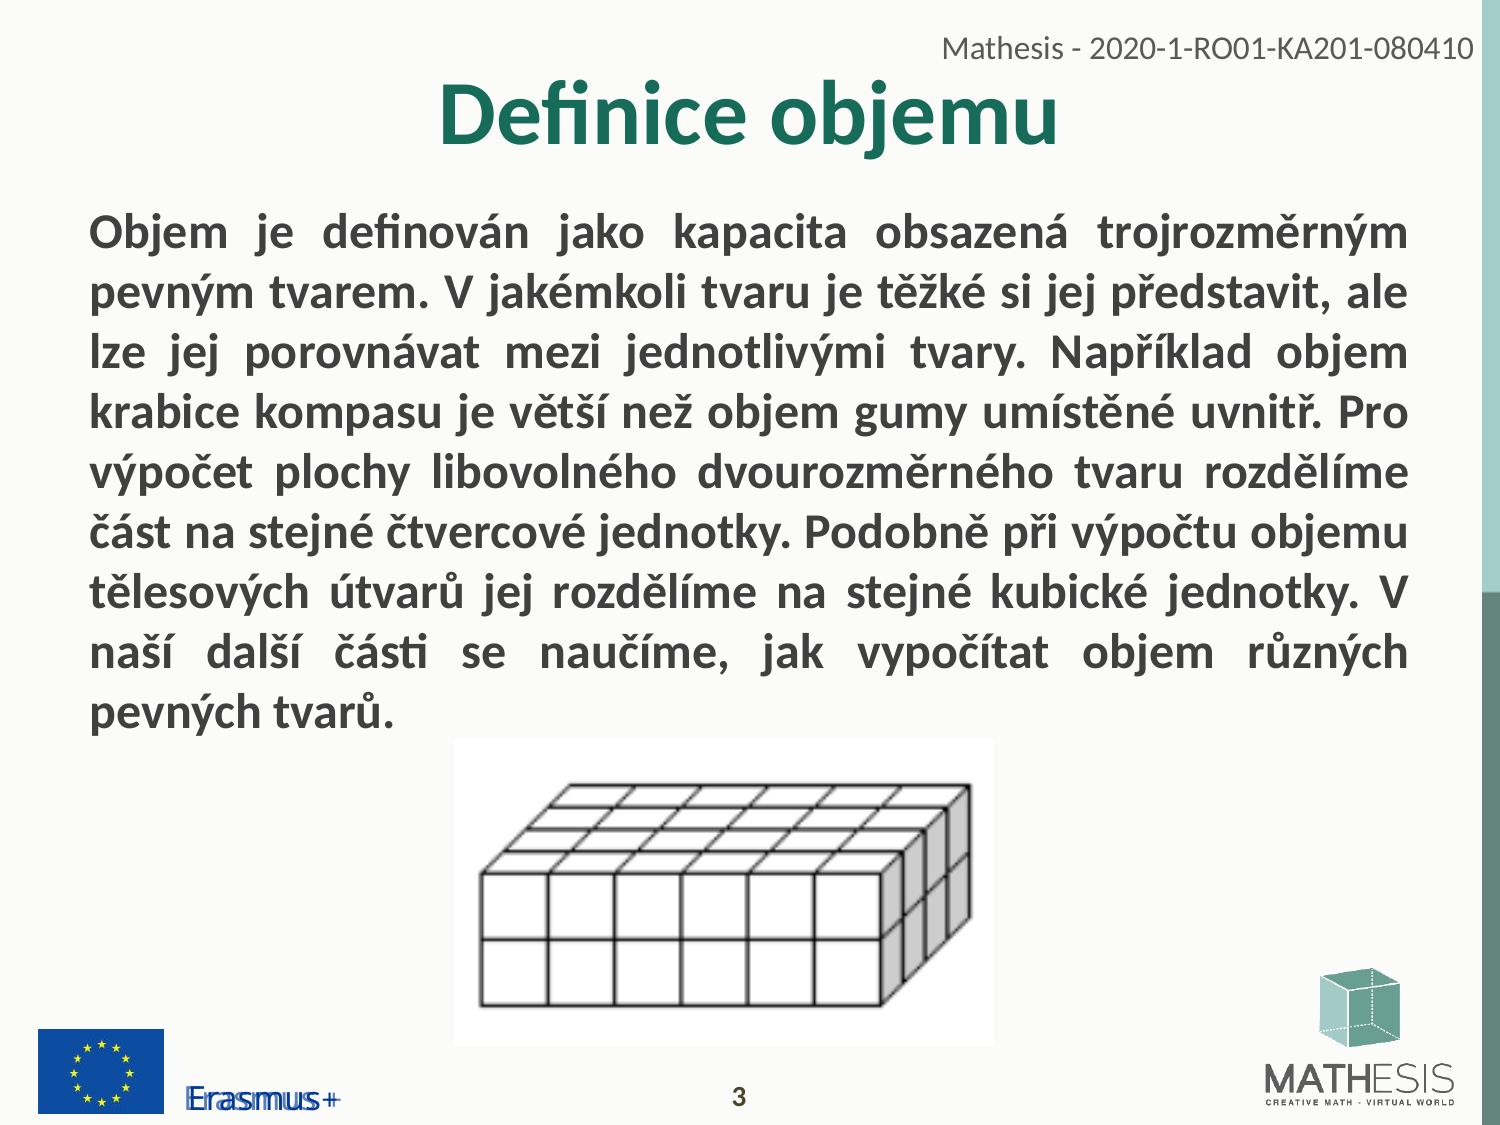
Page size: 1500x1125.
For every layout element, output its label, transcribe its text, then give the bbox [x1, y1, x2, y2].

picture [454, 739, 994, 1047]
title Definice objemu [75, 45, 1425, 191]
list Objem je definován jako kapacita obsazená trojrozměrným pevným tvarem. V jakémkoli tvaru je těžké si jej představit, ale lze jej porovnávat mezi jednotlivými tvary. Například objem krabice kompasu je větší než objem gumy umístěné uvnitř. Pro výpočet plochy libovolného dvourozměrného tvaru rozdělíme část na stejné čtvercové jednotky. Podobně při výpočtu objemu tělesových útvarů jej rozdělíme na stejné kubické jednotky. V naší další části se naučíme, jak vypočítat objem různých pevných tvarů. [75, 191, 1425, 934]
picture [38, 1029, 164, 1114]
